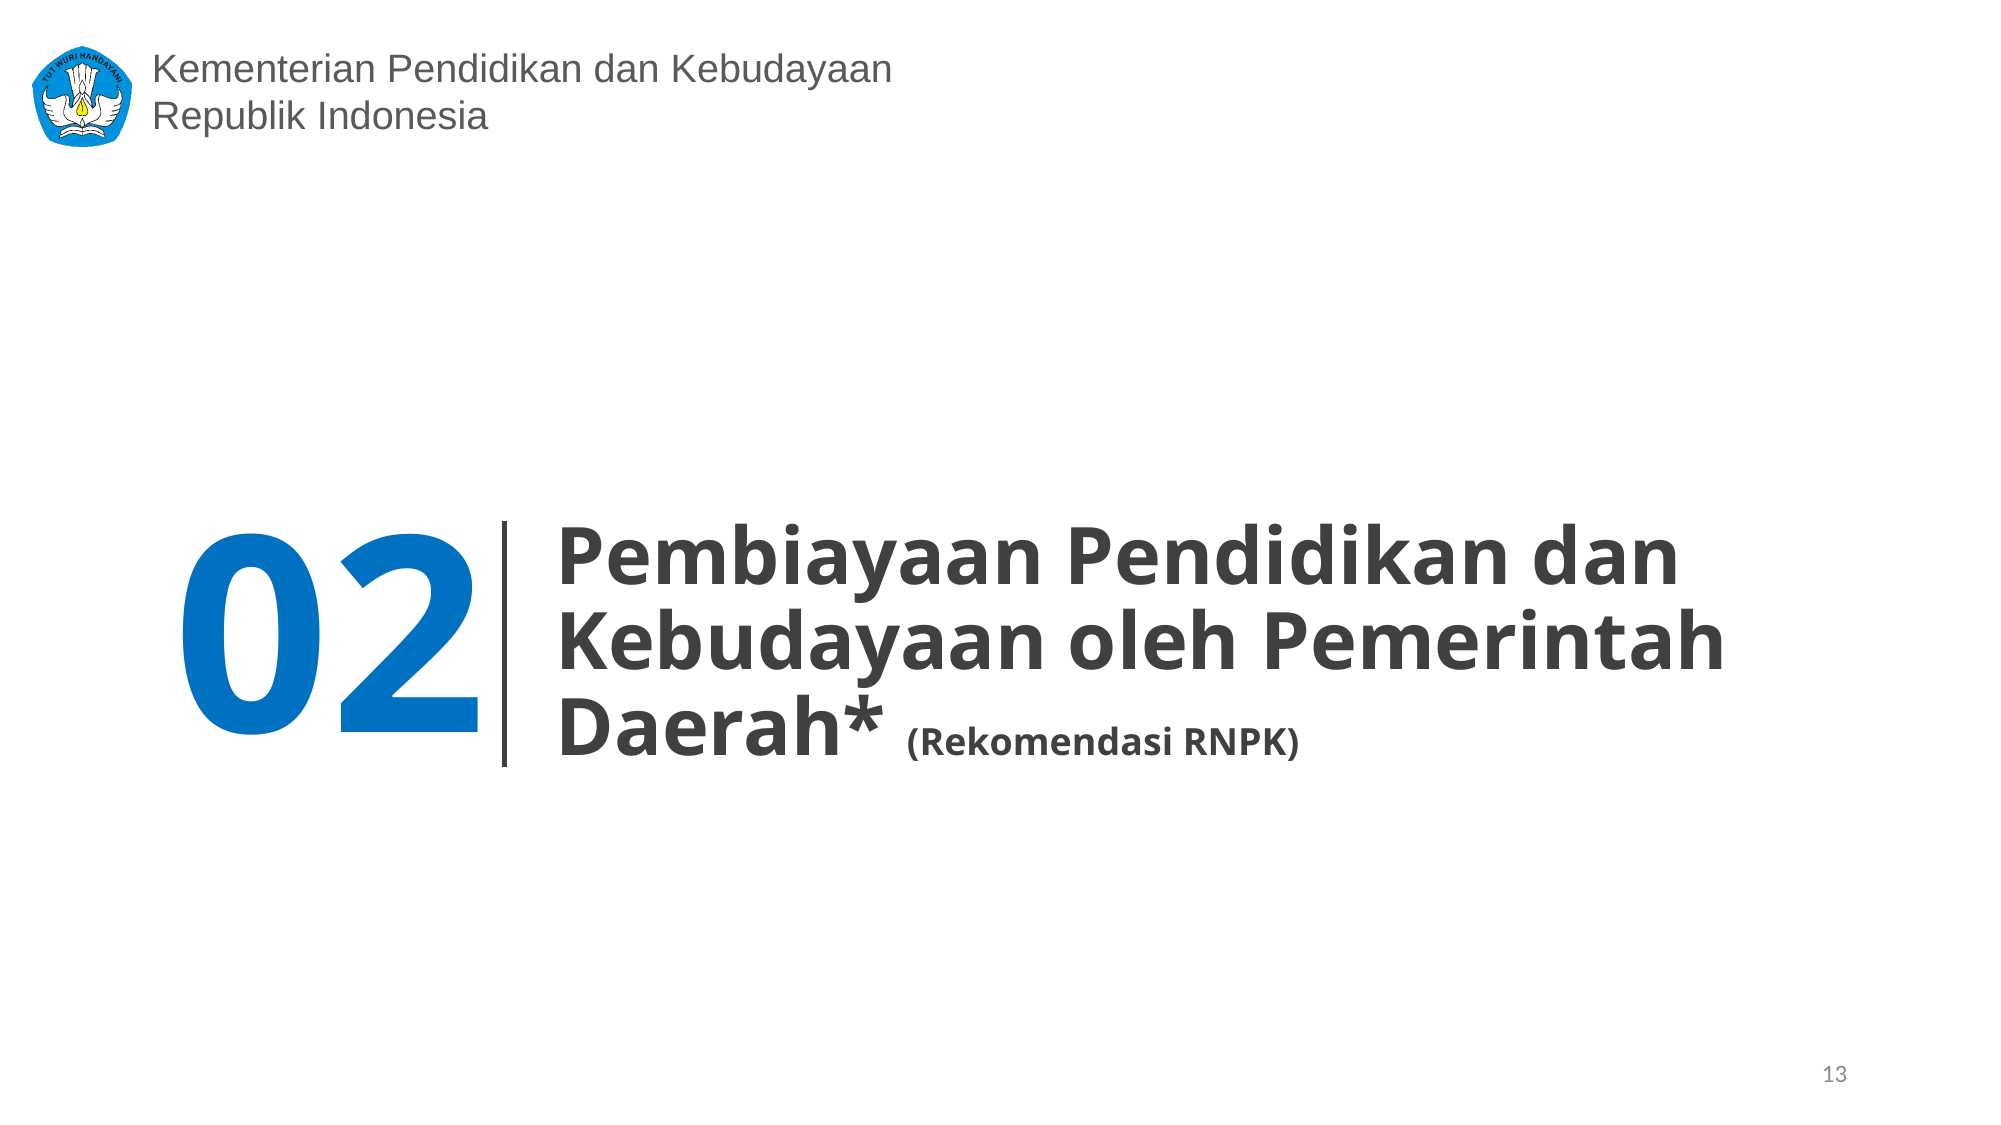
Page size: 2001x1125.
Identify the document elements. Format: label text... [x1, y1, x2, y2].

picture [87, 46, 132, 81]
picture [98, 99, 132, 147]
title 02 [507, 562, 513, 726]
text_box Pembiayaan Pendidikan dan Kebudayaan oleh Pemerintah Daerah* (Rekomendasi RNPK) [544, 562, 1749, 726]
picture [32, 95, 67, 147]
picture [43, 64, 122, 137]
text_box Kementerian Pendidikan dan Kebudayaan Republik Indonesia [137, 35, 953, 146]
picture [32, 46, 77, 82]
slide_number 13 [1412, 1042, 1863, 1103]
title 02 [148, 562, 502, 726]
